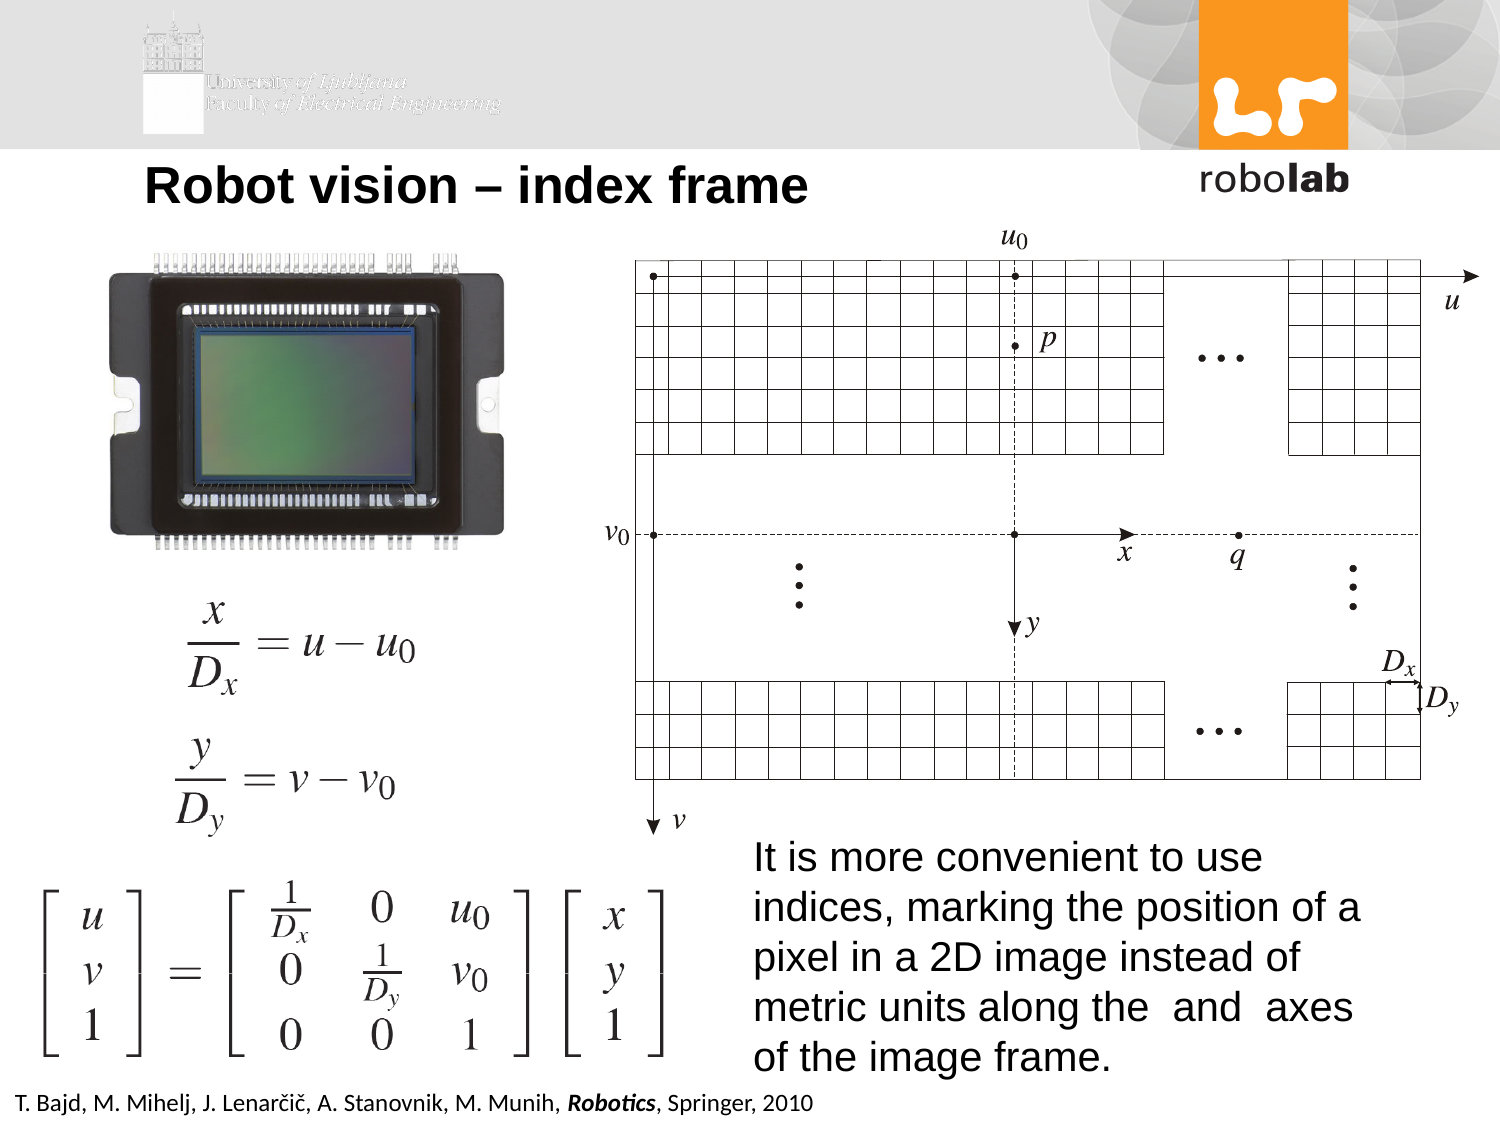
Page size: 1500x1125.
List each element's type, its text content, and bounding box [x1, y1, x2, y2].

picture [587, 224, 1500, 855]
picture [143, 10, 501, 94]
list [159, 727, 401, 843]
picture [998, 0, 1500, 196]
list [159, 592, 424, 701]
title Robot vision – index frame [129, 94, 1311, 272]
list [29, 869, 673, 1073]
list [88, 224, 558, 563]
